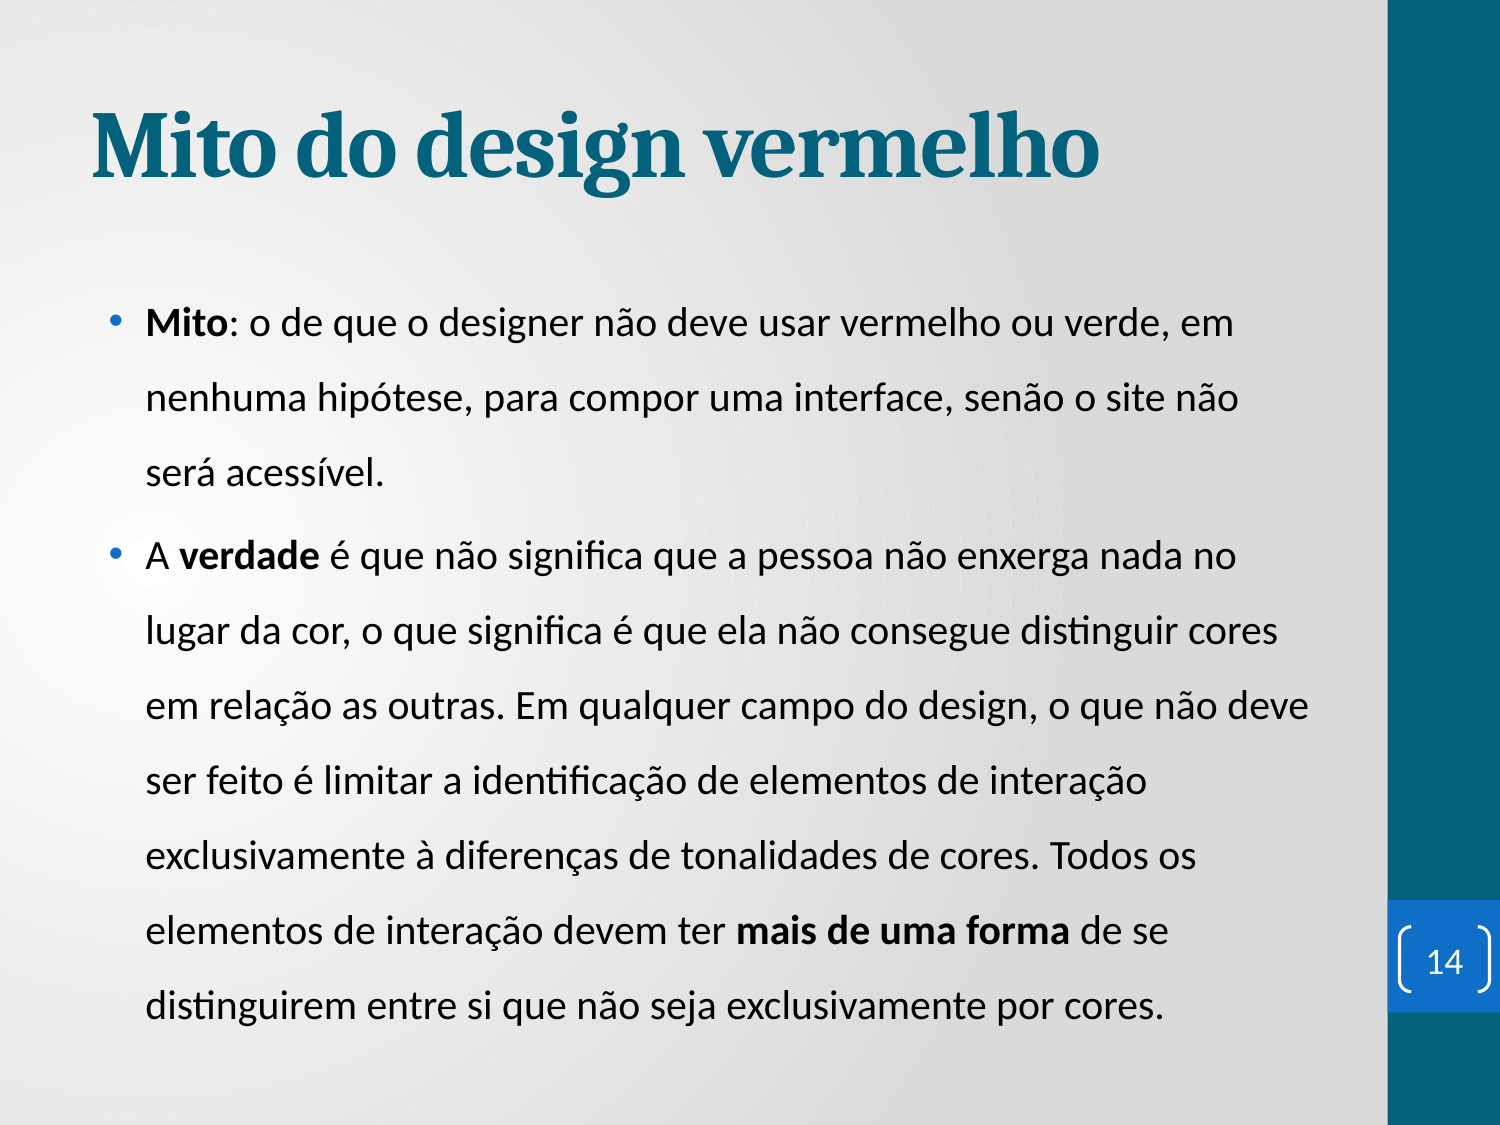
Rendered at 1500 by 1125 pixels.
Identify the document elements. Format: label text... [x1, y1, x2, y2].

list Mito: o de que o designer não deve usar vermelho ou verde, em nenhuma hipótese, para compor uma interface, senão o site não será acessível. A verdade é que não significa que a pessoa não enxerga nada no lugar da cor, o que significa é que ela não consegue distinguir cores em relação as outras. Em qualquer campo do design, o que não deve ser feito é limitar a identificação de elementos de interação exclusivamente à diferenças de tonalidades de cores. Todos os elementos de interação devem ter mais de uma forma de se distinguirem entre si que não seja exclusivamente por cores. [75, 262, 1325, 1050]
slide_number 14 [1397, 925, 1492, 994]
title Mito do design vermelho [75, 45, 1325, 233]
